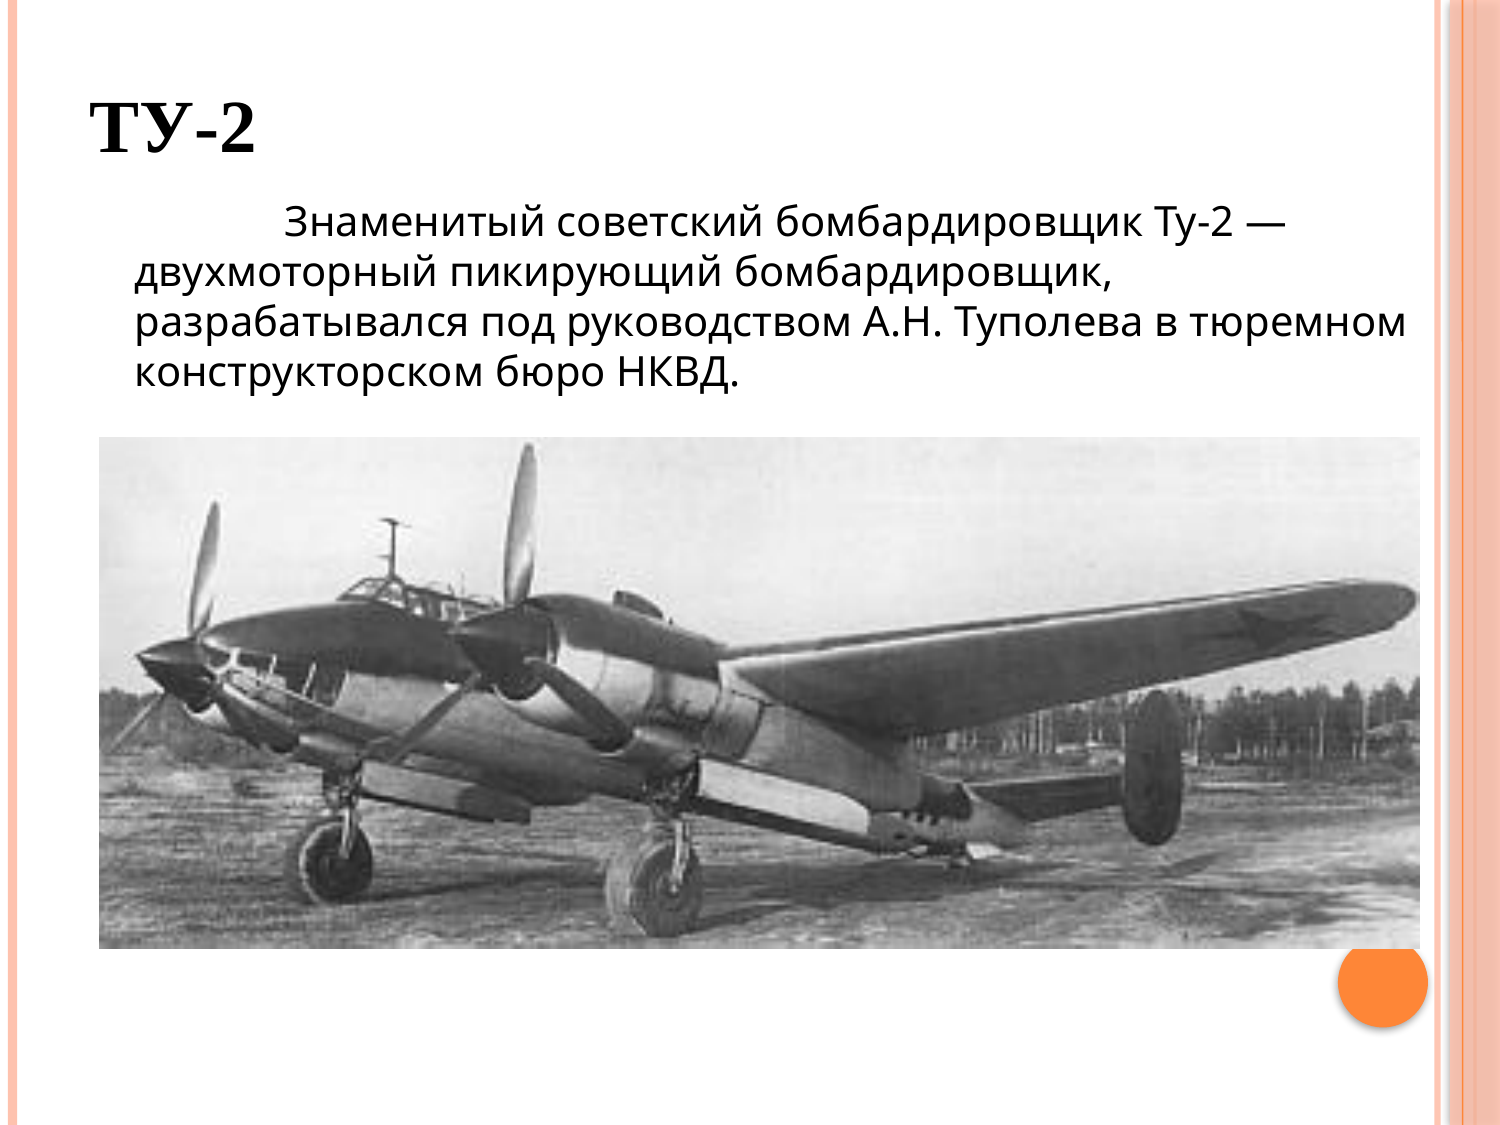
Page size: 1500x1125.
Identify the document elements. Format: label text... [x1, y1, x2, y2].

list Знаменитый советский бомбардировщик Ту-2 — двухмоторный пикирующий бомбардировщик, разрабатывался под руководством А.Н. Туполева в тюремном конструкторском бюро НКВД. [75, 187, 1425, 1005]
title ТУ-2 [75, 45, 1300, 175]
picture [99, 436, 1421, 950]
